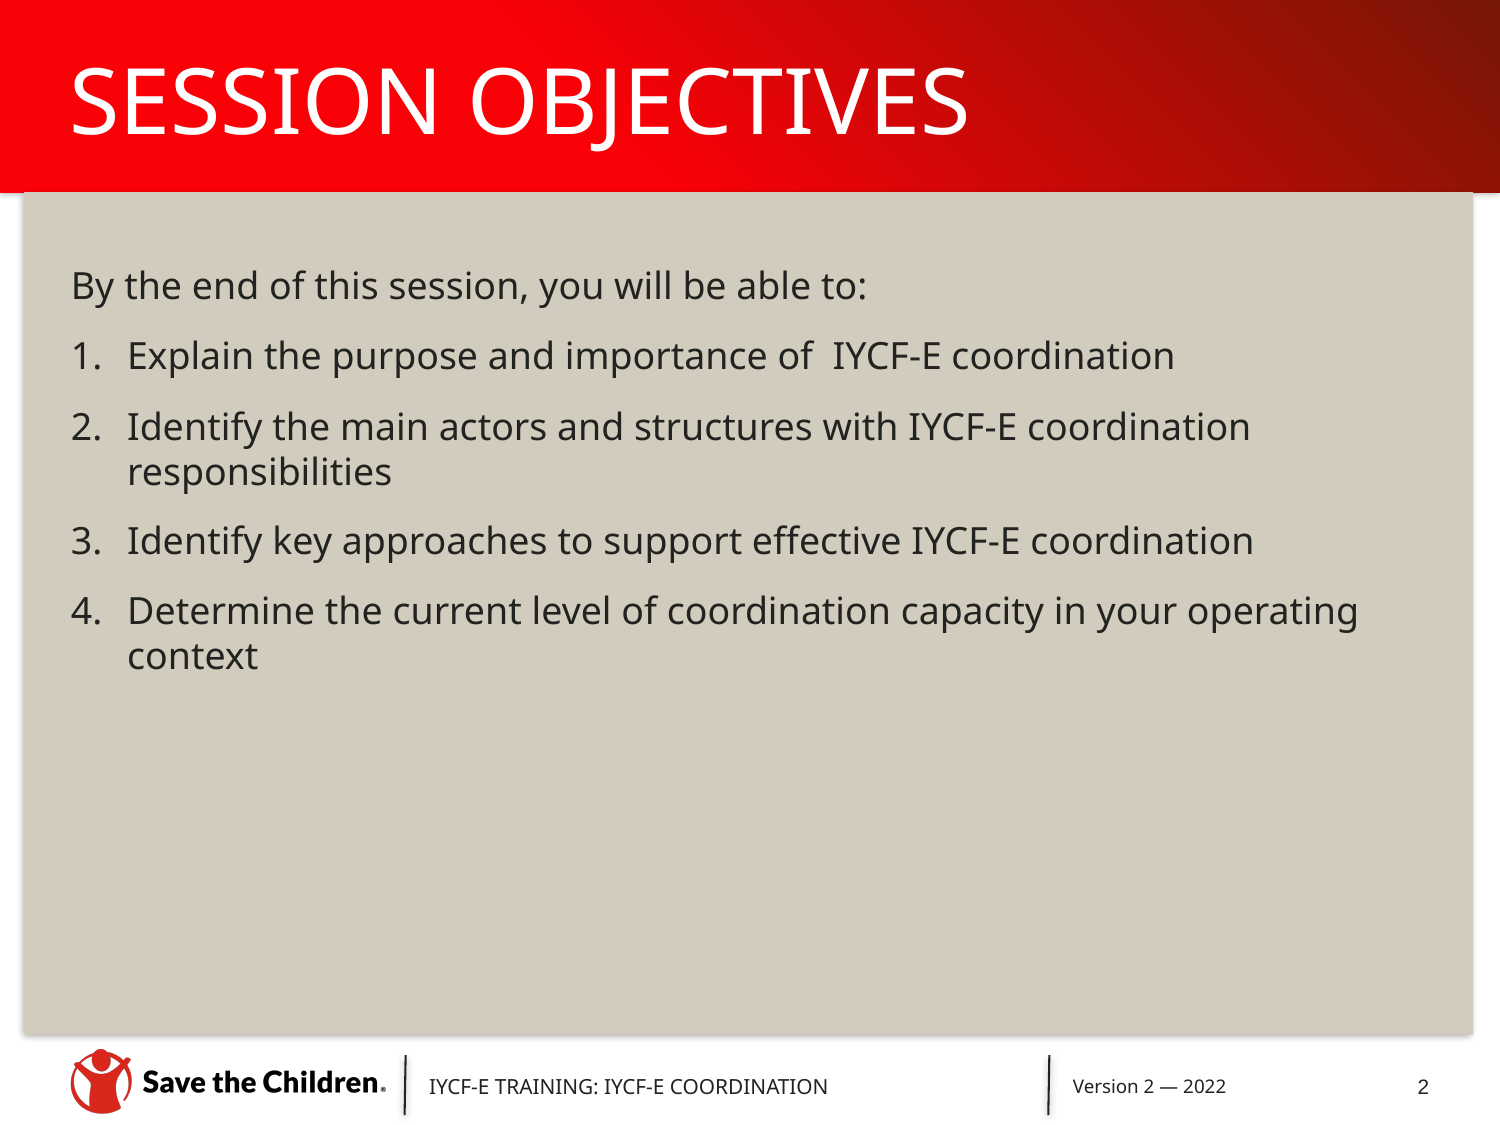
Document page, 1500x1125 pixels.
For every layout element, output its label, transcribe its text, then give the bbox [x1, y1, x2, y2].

footer IYCF-E TRAINING: IYCF-E COORDINATION [414, 1056, 1042, 1117]
list By the end of this session, you will be able to: Explain the purpose and importance of IYCF-E coordination Identify the main actors and structures with IYCF-E coordination responsibilities Identify key approaches to support effective IYCF-E coordination Determine the current level of coordination capacity in your operating context [70, 262, 1429, 1009]
title SESSION OBJECTIVES [69, 33, 1429, 163]
slide_number 2 [1318, 1056, 1445, 1117]
picture [59, 1037, 400, 1125]
slide_number Version 2 — 2022 [1057, 1056, 1318, 1117]
